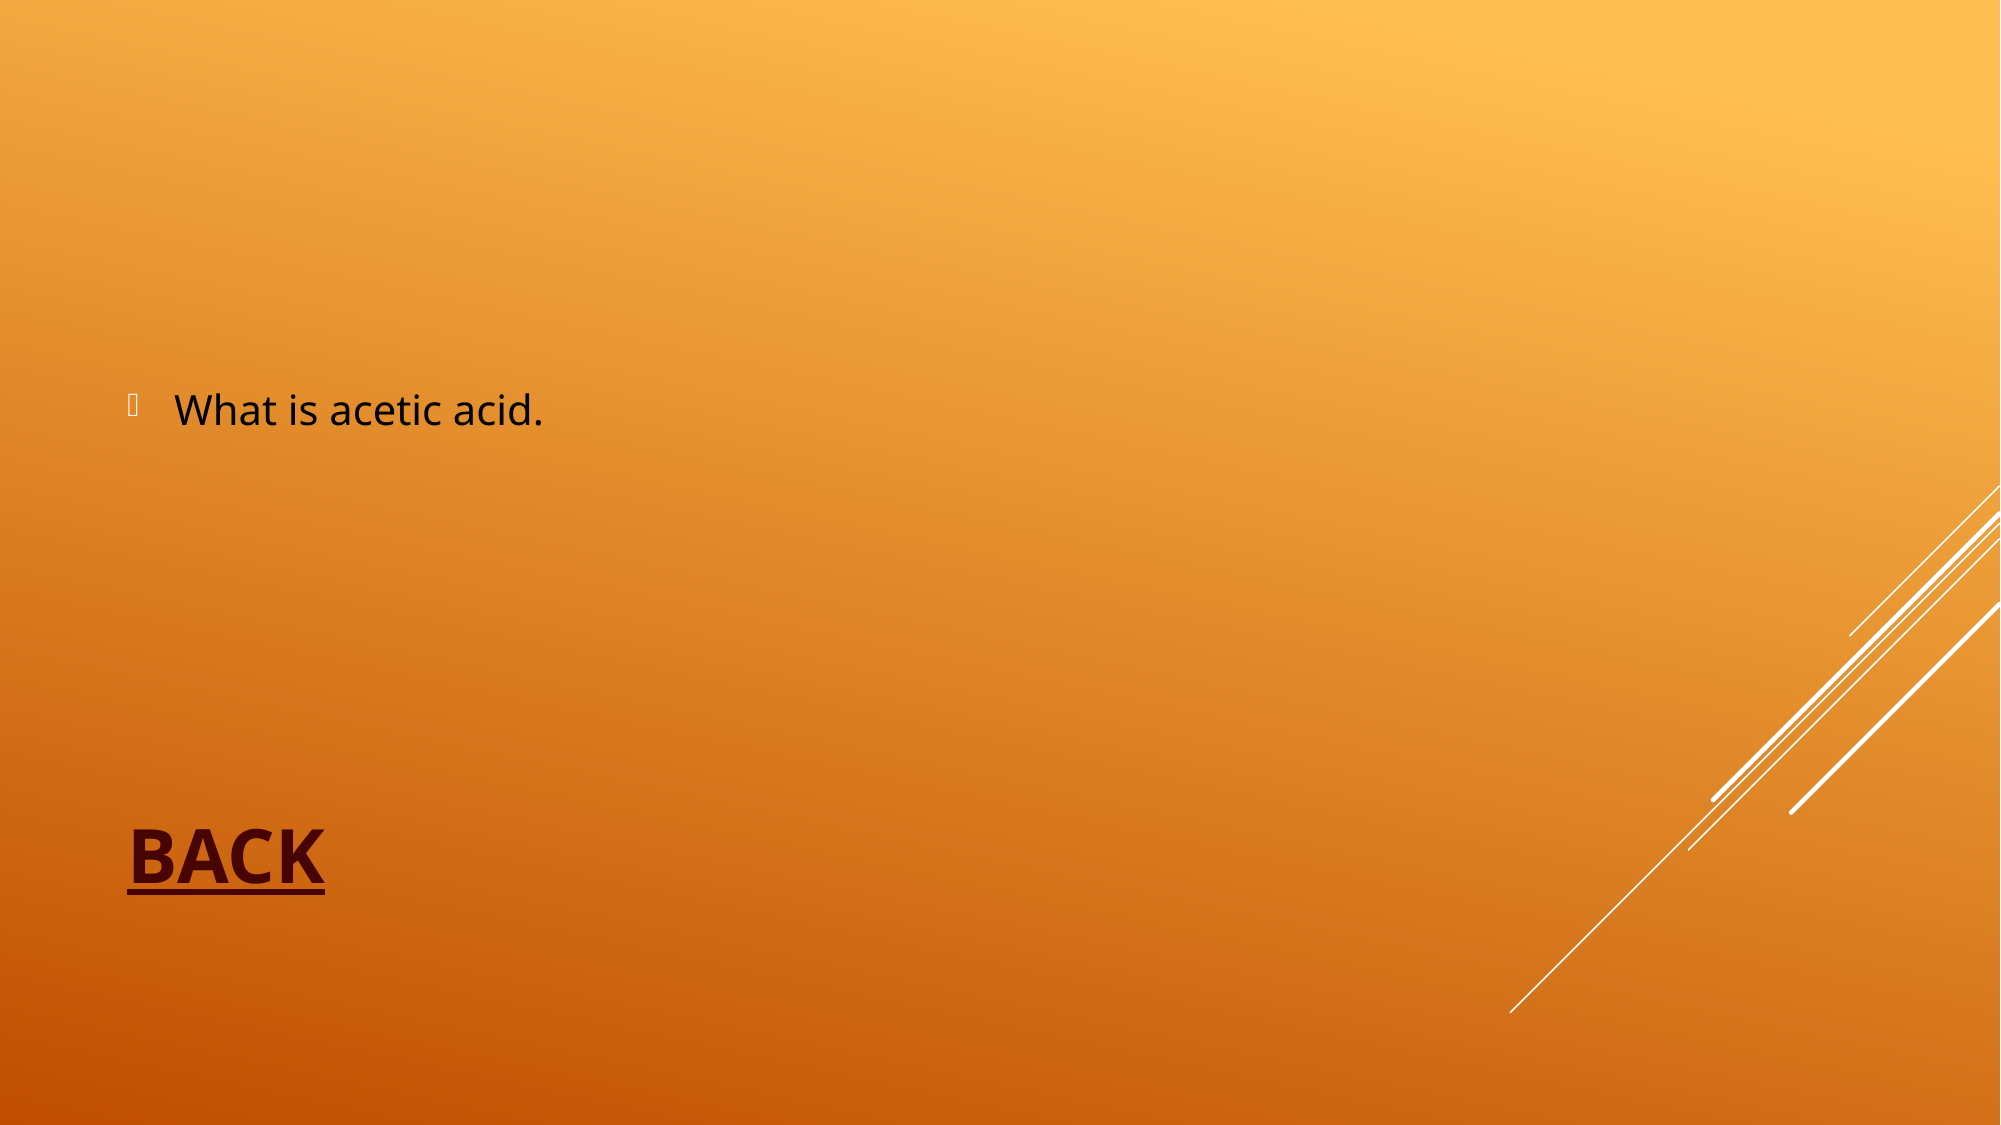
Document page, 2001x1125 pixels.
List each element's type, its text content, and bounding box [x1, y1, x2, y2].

list What is acetic acid. [112, 112, 1513, 706]
title Back [112, 736, 1513, 984]
